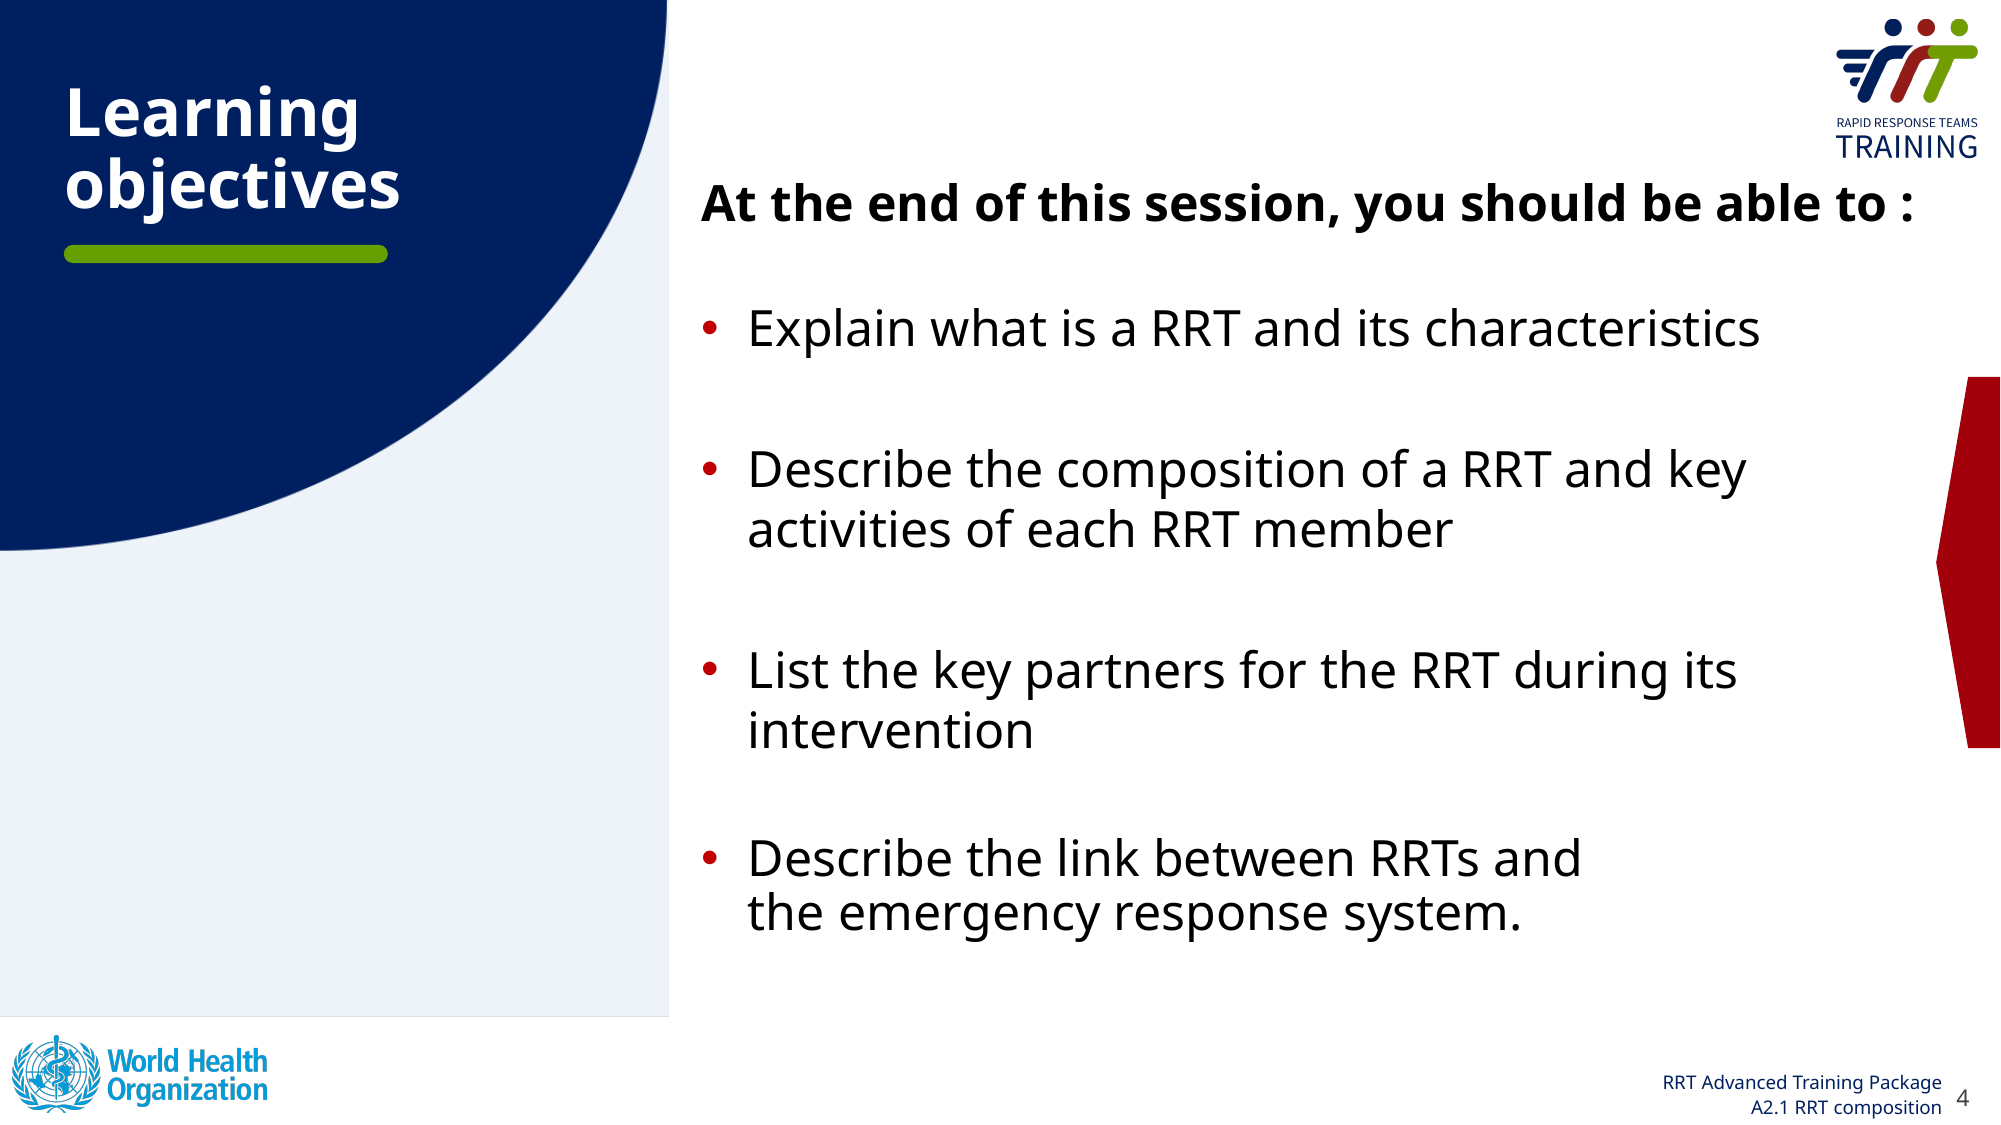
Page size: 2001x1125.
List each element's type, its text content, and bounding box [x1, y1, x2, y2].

picture [12, 1035, 267, 1113]
picture [1835, 19, 1978, 167]
list At the end of this session, you should be able to : Explain what is a RRT and its characteristics Describe the composition of a RRT and key activities of each RRT member List the key partners for the RRT during its intervention Describe the link between RRTs and the emergency response system. [701, 178, 1937, 1049]
picture [58, 1050, 64, 1058]
title Learning objectives [64, 78, 601, 397]
text_box [63, 244, 388, 264]
picture [0, 0, 669, 1018]
picture [12, 1083, 48, 1113]
slide_number 4 [1882, 1049, 1912, 1082]
